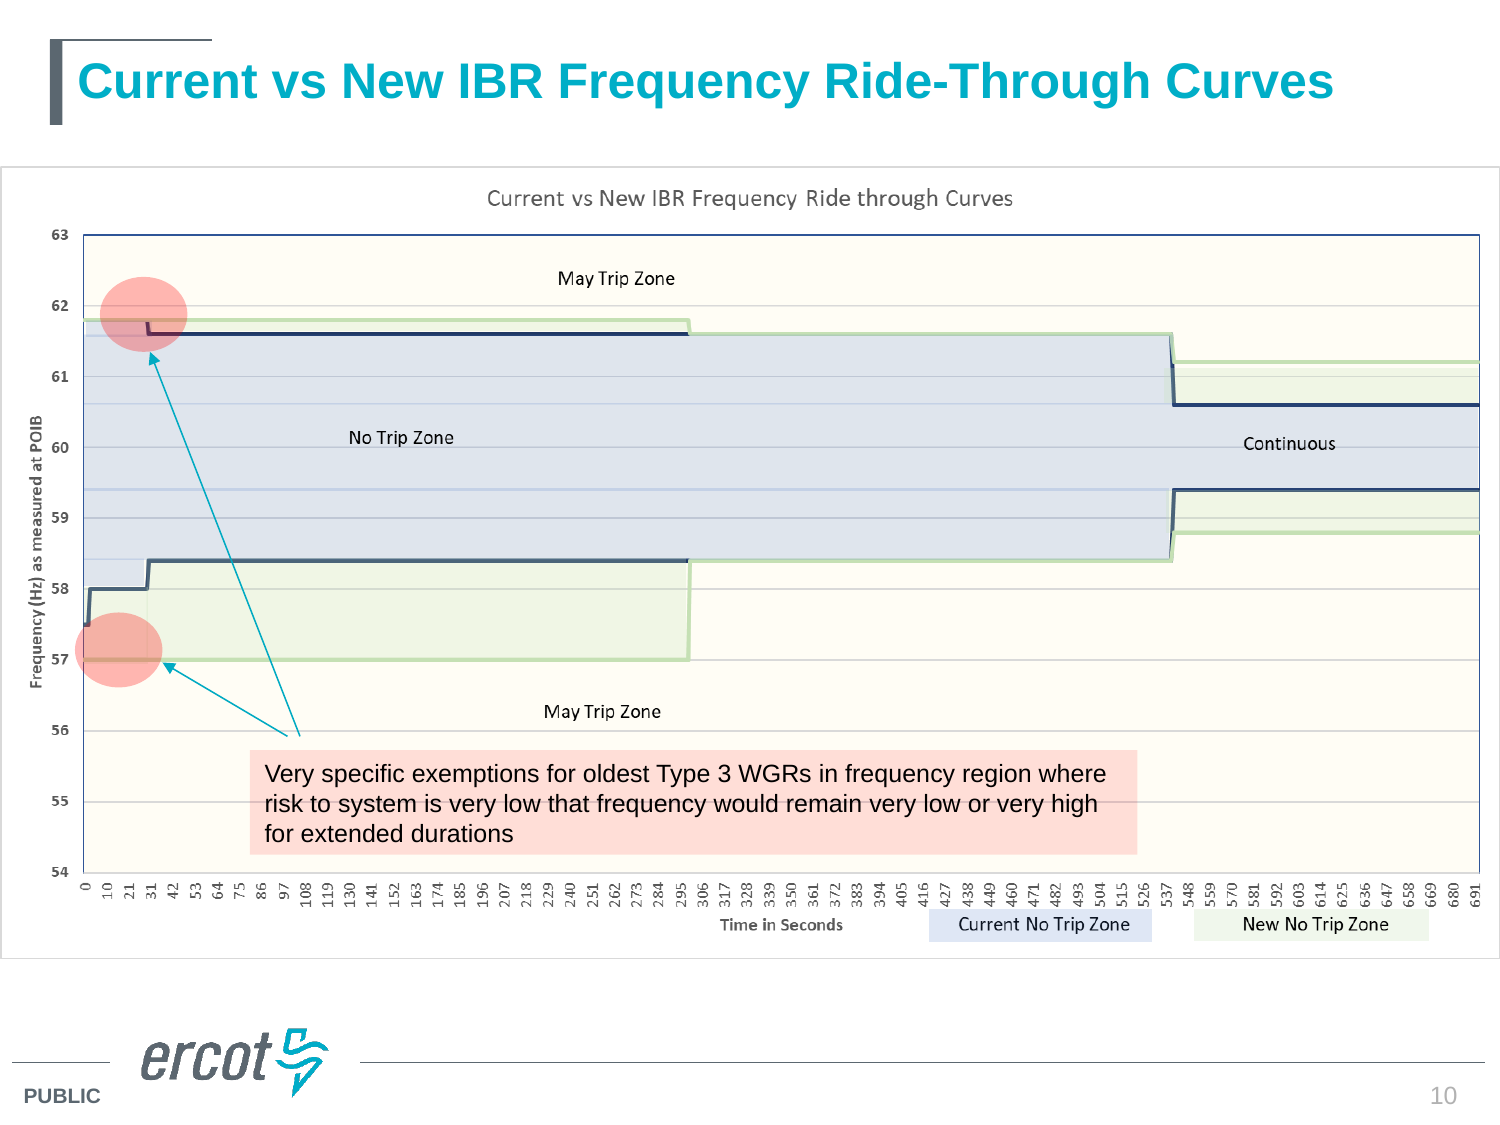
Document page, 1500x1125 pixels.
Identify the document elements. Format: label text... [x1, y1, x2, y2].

text_box Current vs New IBR Frequency Ride-Through Curves [62, 41, 1457, 117]
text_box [149, 351, 301, 737]
slide_number 10 [1400, 1076, 1488, 1113]
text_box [162, 662, 288, 737]
picture [137, 1024, 332, 1100]
picture [0, 165, 1500, 959]
